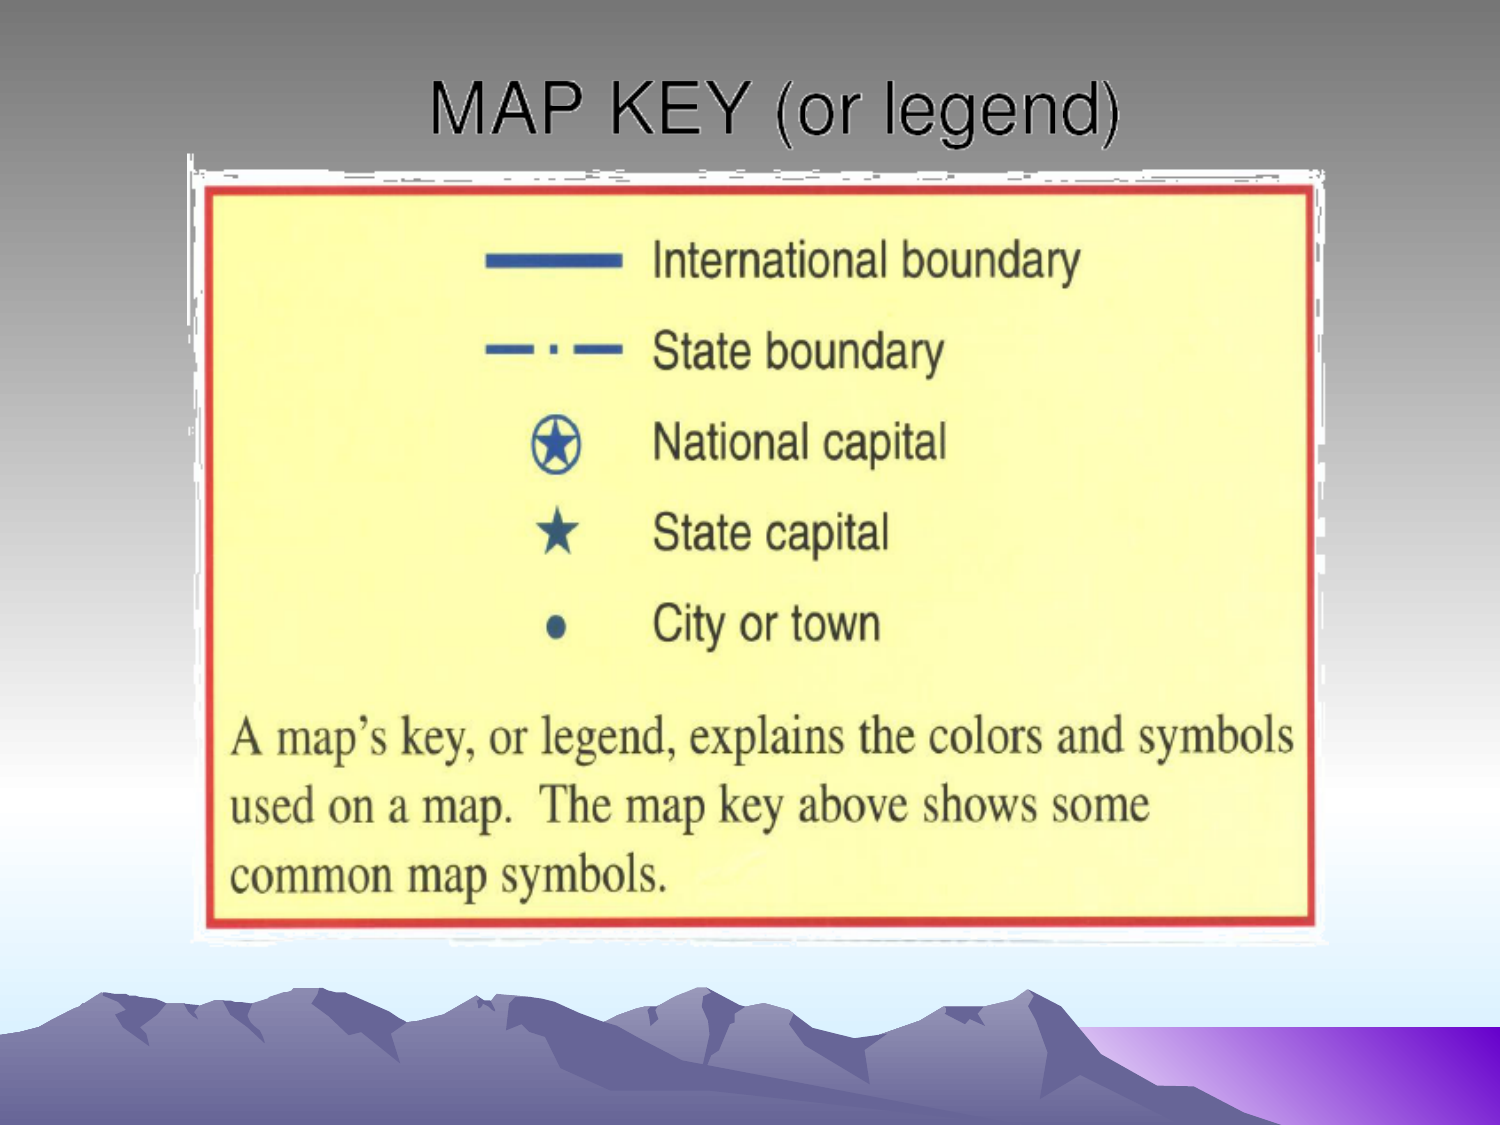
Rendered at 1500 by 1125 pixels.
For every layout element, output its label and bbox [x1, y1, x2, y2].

picture [187, 74, 1329, 949]
